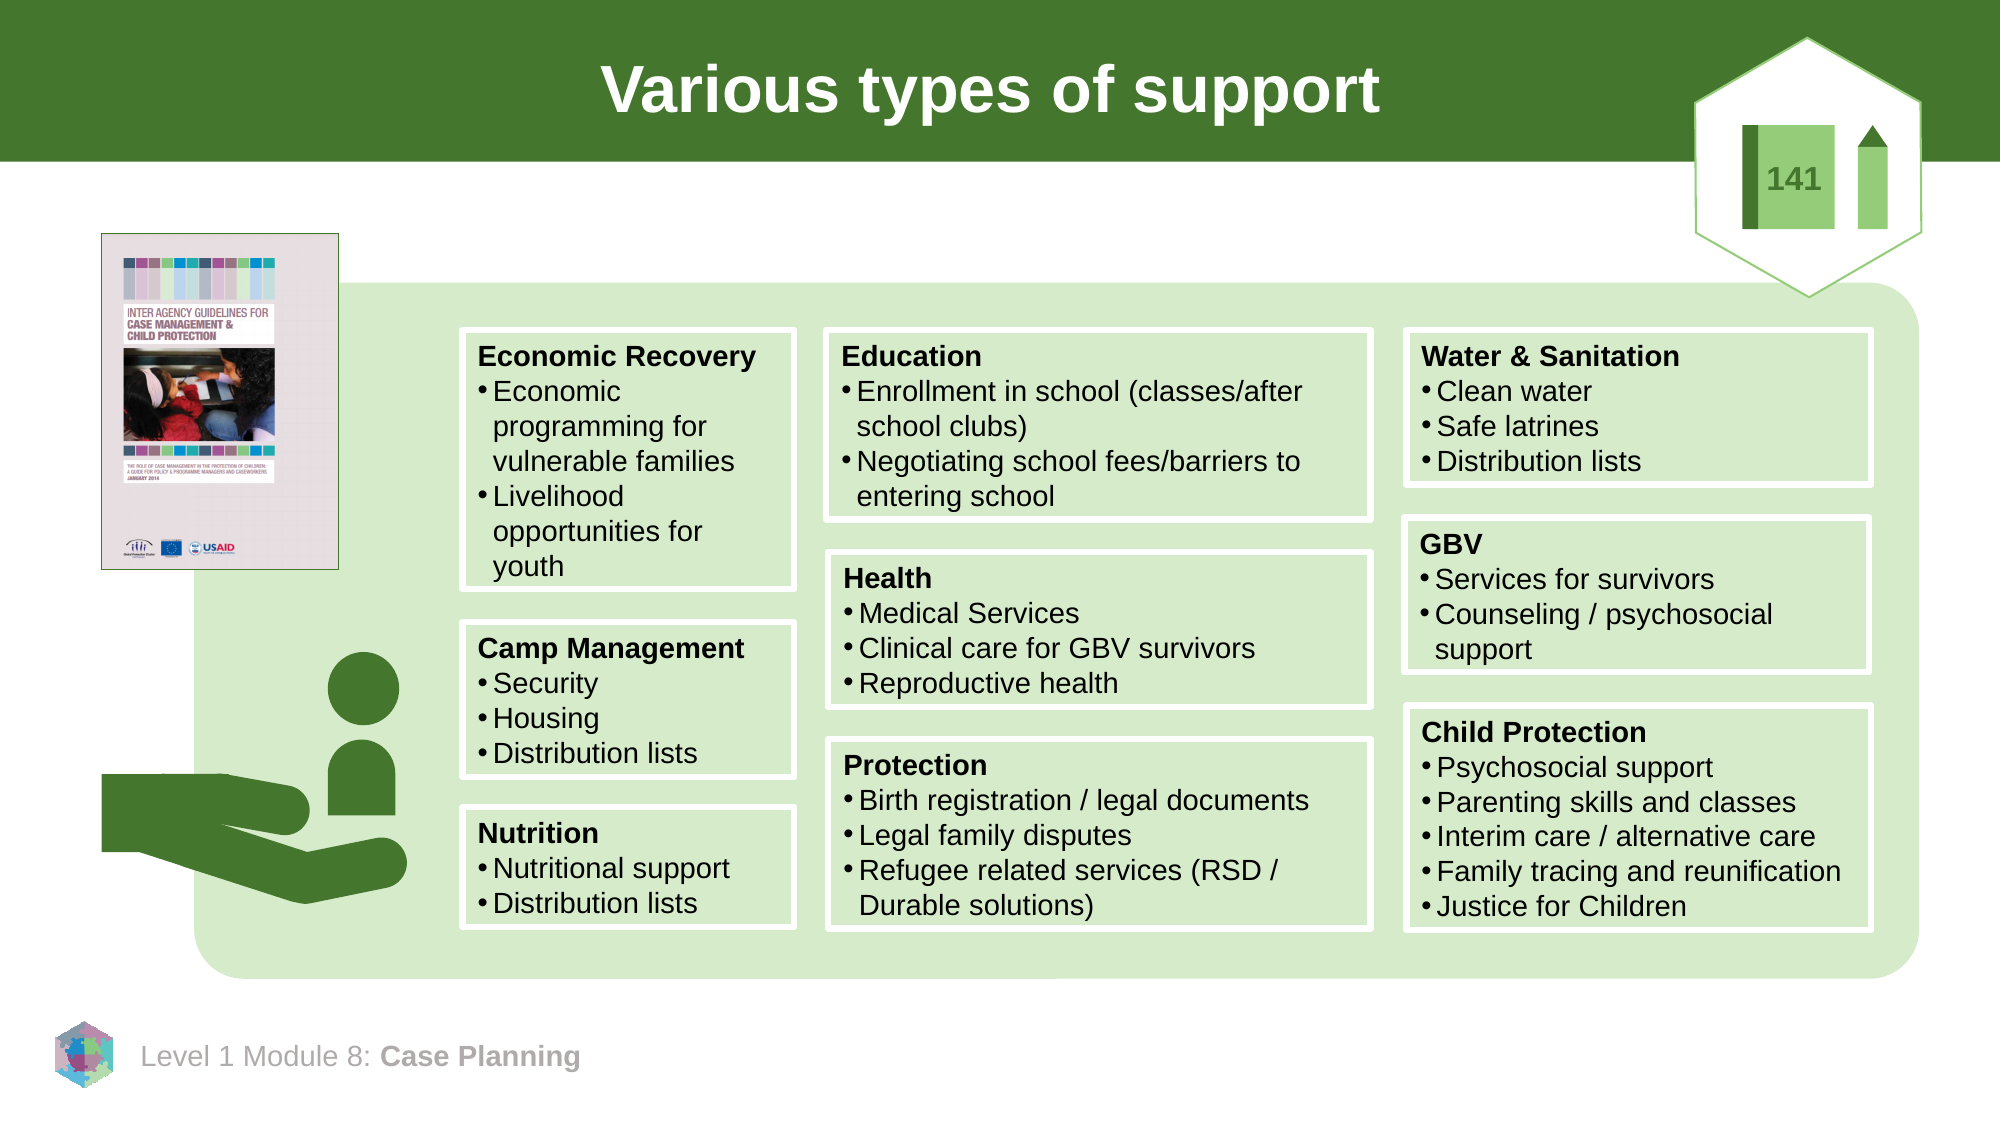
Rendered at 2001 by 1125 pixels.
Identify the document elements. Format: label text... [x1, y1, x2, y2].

text_box Nutrition Nutritional support Distribution lists [462, 807, 795, 927]
text_box Protection Birth registration / legal documents Legal family disputes Refugee related services (RSD / Durable solutions) [828, 738, 1371, 929]
text_box Child Protection Psychosocial support Parenting skills and classes Interim care / alternative care Family tracing and reunification Justice for Children [1406, 705, 1872, 931]
text_box GBV Services for survivors Counseling / psychosocial support [1404, 517, 1870, 673]
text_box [327, 651, 400, 816]
title Various types of support [137, 19, 1863, 163]
picture [55, 1021, 113, 1088]
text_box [1677, 55, 1939, 280]
text_box Water & Sanitation Clean water Safe latrines Distribution lists [1406, 329, 1872, 485]
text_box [187, 675, 322, 982]
text_box Economic Recovery Economic programming for vulnerable families Livelihood opportunities for youth [462, 329, 795, 590]
picture [101, 233, 339, 570]
text_box [193, 281, 1921, 980]
text_box Education Enrollment in school (classes/after school clubs) Negotiating school fees/barriers to entering school [826, 329, 1371, 520]
text_box Health Medical Services Clinical care for GBV survivors Reproductive health [828, 551, 1371, 707]
text_box Camp Management Security Housing Distribution lists [462, 622, 795, 777]
